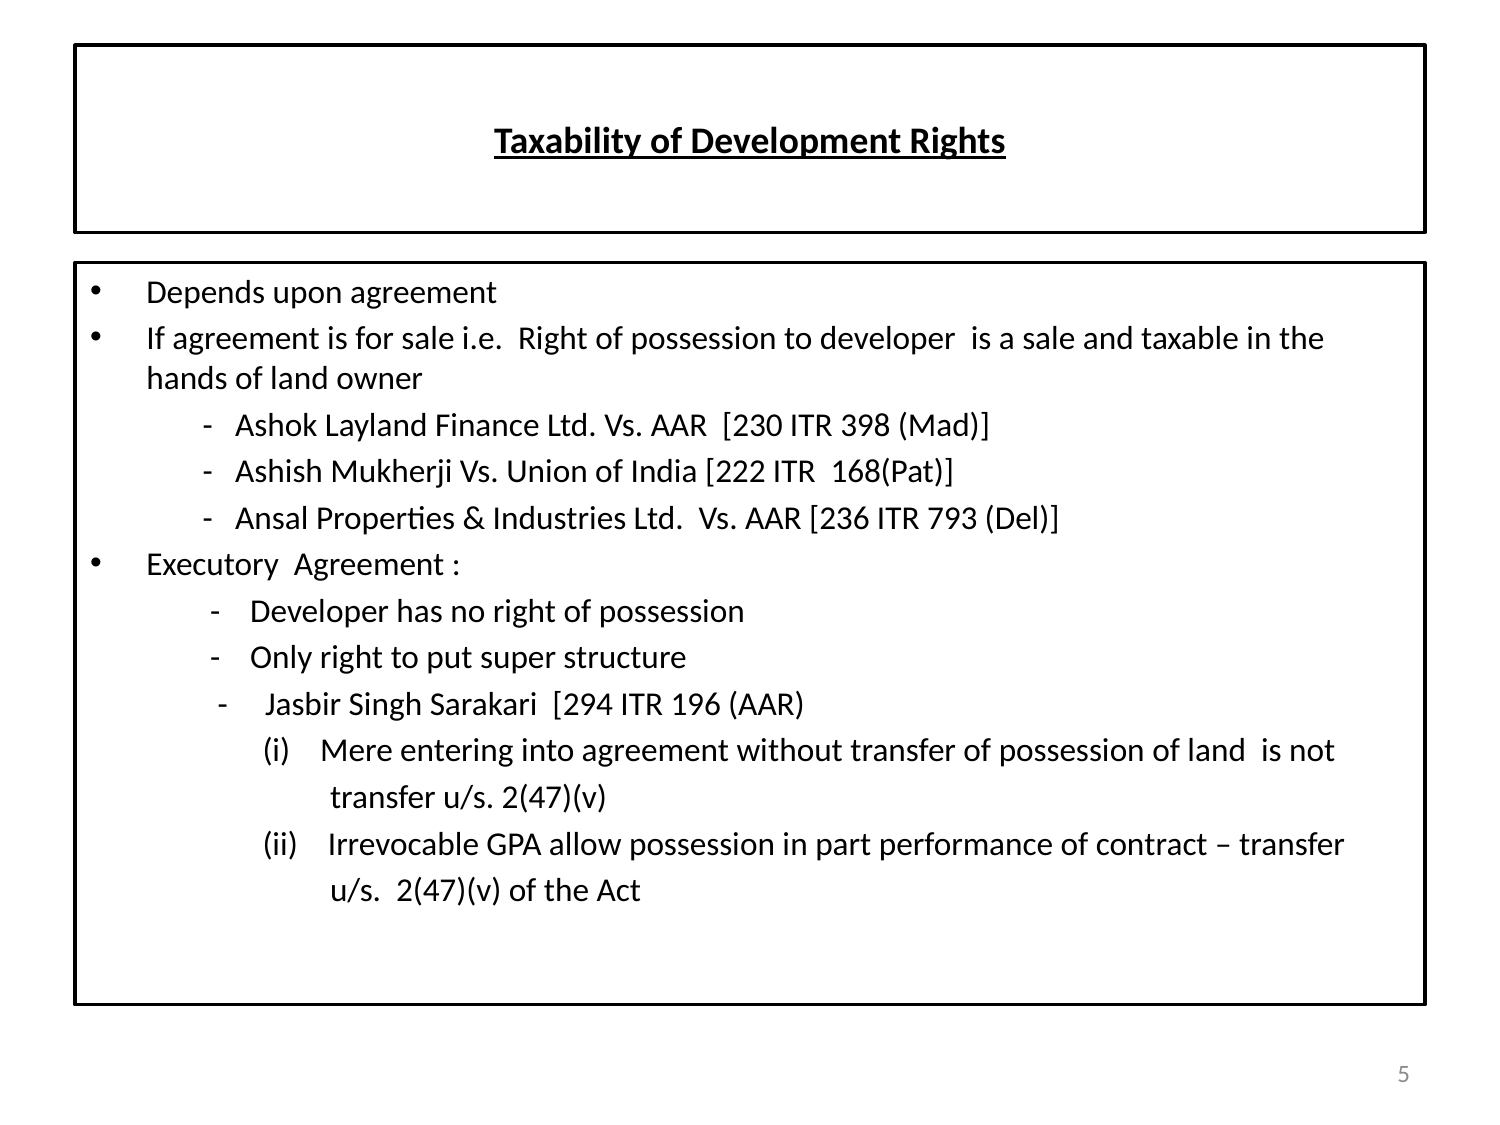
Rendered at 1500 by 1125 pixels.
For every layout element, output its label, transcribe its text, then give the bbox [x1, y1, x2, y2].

list Depends upon agreement If agreement is for sale i.e. Right of possession to developer is a sale and taxable in the hands of land owner - Ashok Layland Finance Ltd. Vs. AAR [230 ITR 398 (Mad)] - Ashish Mukherji Vs. Union of India [222 ITR 168(Pat)] - Ansal Properties & Industries Ltd. Vs. AAR [236 ITR 793 (Del)] Executory Agreement : - Developer has no right of possession - Only right to put super structure - Jasbir Singh Sarakari [294 ITR 196 (AAR) (i) Mere entering into agreement without transfer of possession of land is not transfer u/s. 2(47)(v) (ii) Irrevocable GPA allow possession in part performance of contract – transfer u/s. 2(47)(v) of the Act [75, 262, 1425, 1005]
title Taxability of Development Rights [75, 45, 1425, 233]
slide_number 5 [1074, 1042, 1425, 1103]
